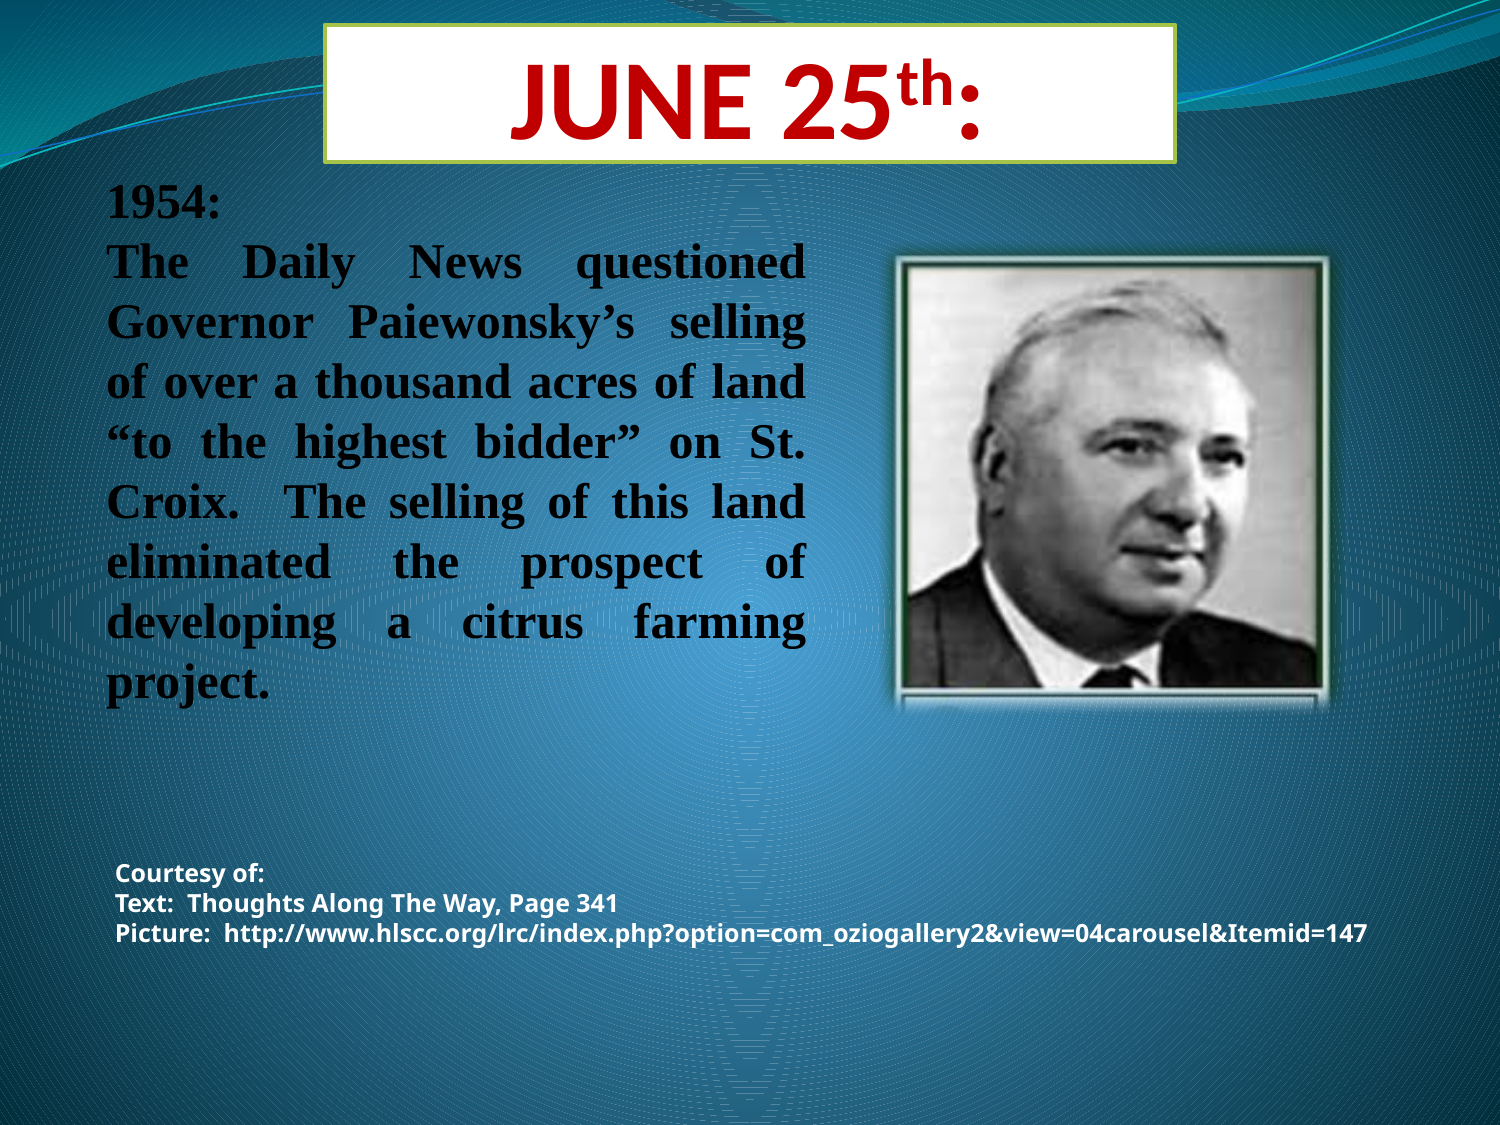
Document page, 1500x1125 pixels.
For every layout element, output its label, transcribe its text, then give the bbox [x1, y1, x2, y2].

title JUNE 25th: [323, 23, 1177, 164]
picture [874, 237, 1351, 718]
text_box 1954: The Daily News questioned Governor Paiewonsky’s selling of over a thousand acres of land “to the highest bidder” on St. Croix. The selling of this land eliminated the prospect of developing a citrus farming project. [99, 162, 813, 838]
text_box Courtesy of: Text: Thoughts Along The Way, Page 341 Picture: http://www.hlscc.org/lrc/index.php?option=com_oziogallery2&view=04carousel&Itemid=147 [99, 849, 1400, 955]
